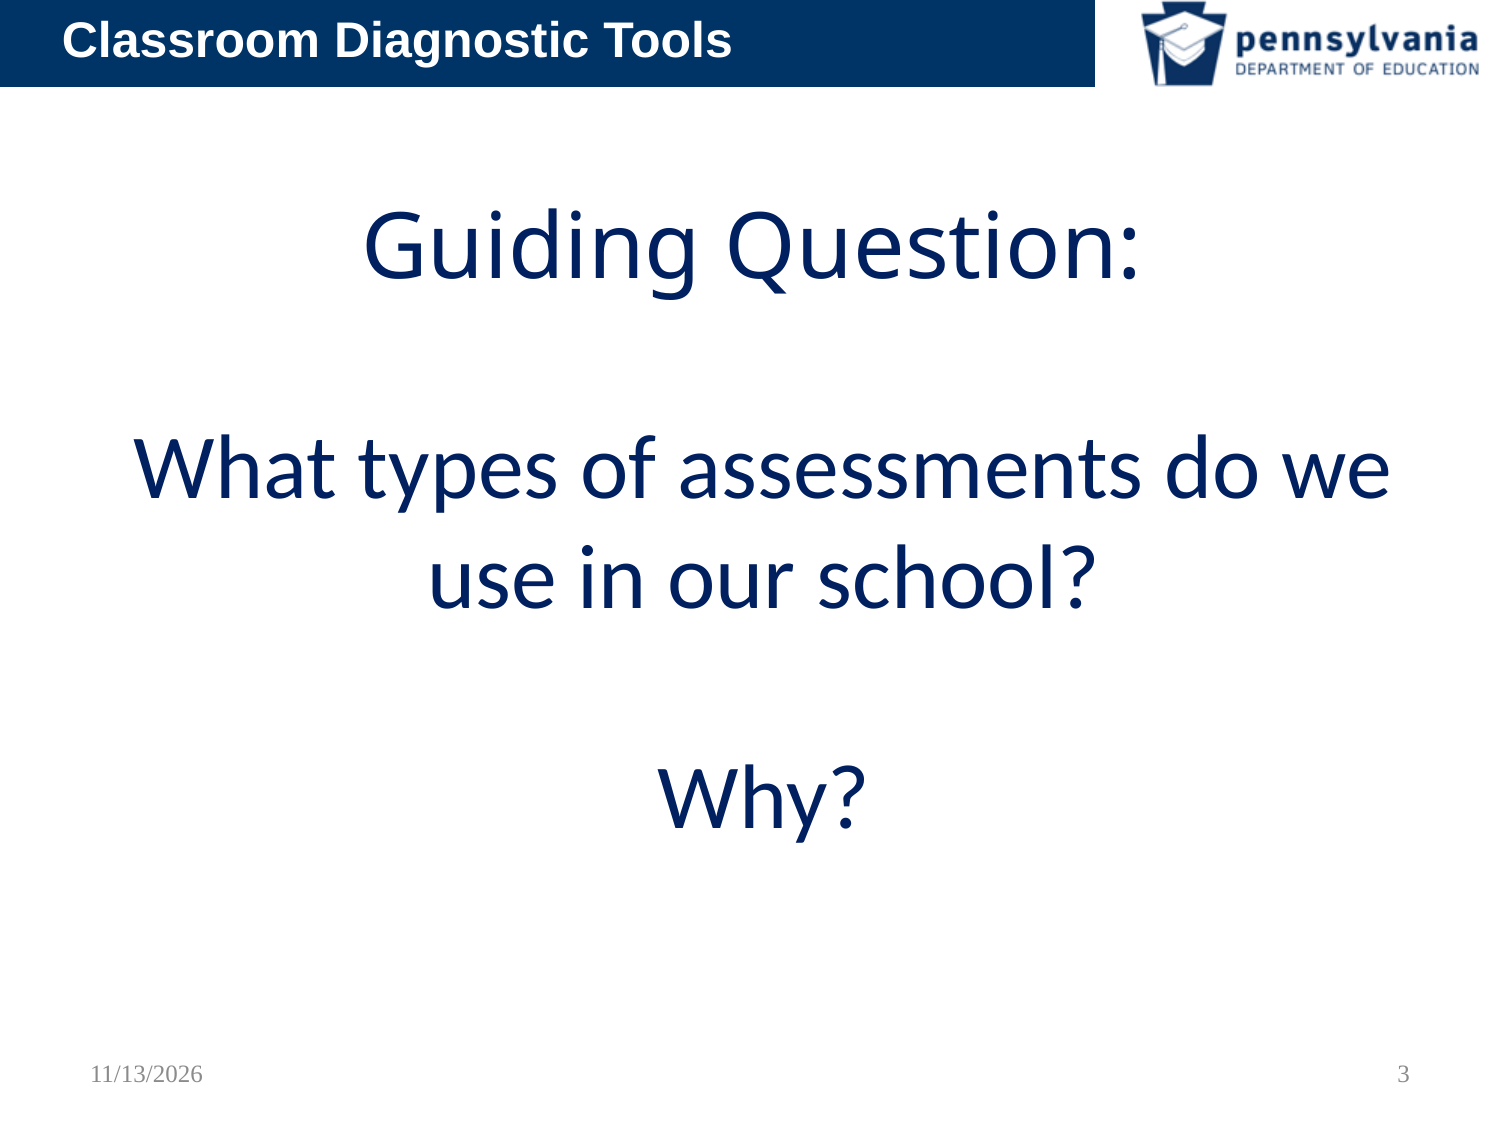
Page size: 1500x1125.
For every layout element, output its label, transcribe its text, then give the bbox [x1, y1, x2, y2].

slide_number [75, 1042, 425, 1103]
slide_number 3 [1074, 1042, 1425, 1103]
picture [1134, 0, 1485, 90]
title Guiding Question: What types of assessments do we use in our school? Why? [88, 147, 1440, 336]
